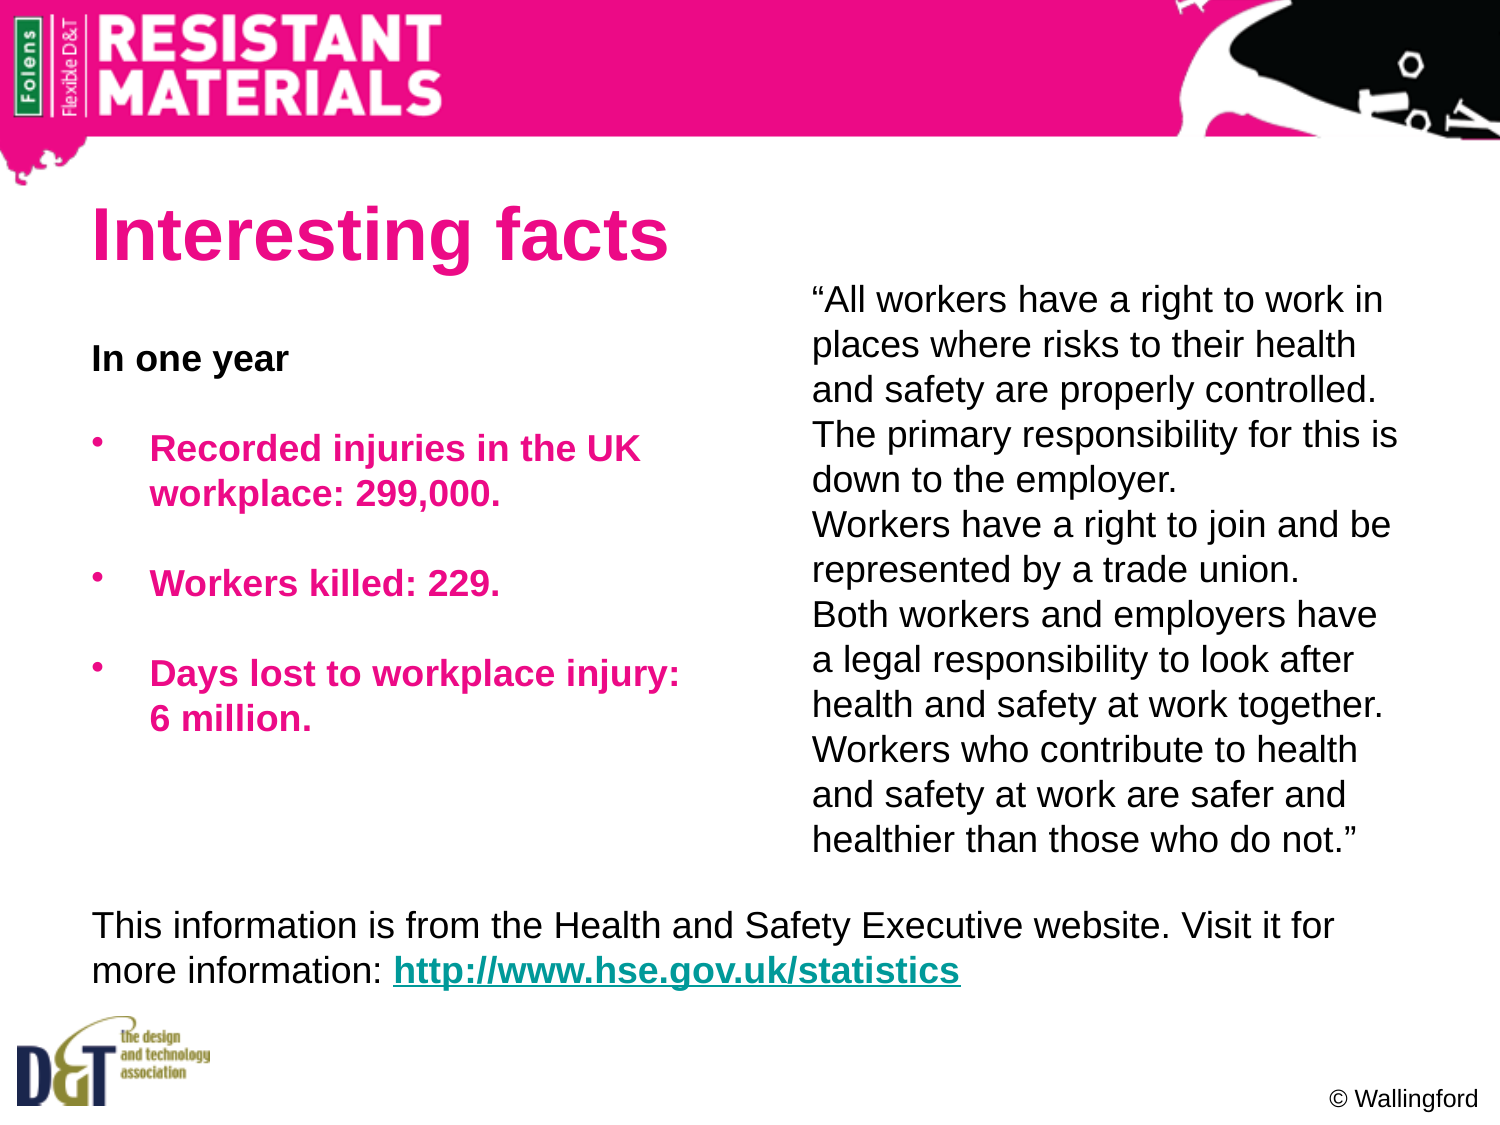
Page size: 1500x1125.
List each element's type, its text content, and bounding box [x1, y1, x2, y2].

text_box Interesting facts [76, 160, 1427, 301]
text_box © Wallingford [1257, 1074, 1495, 1125]
text_box “All workers have a right to work in places where risks to their health and safety are properly controlled. The primary responsibility for this is down to the employer. Workers have a right to join and be represented by a trade union. Both workers and employers have a legal responsibility to look after health and safety at work together. Workers who contribute to health and safety at work are safer and healthier than those who do not.” [797, 301, 1424, 868]
picture [0, 0, 1500, 1125]
text_box In one year Recorded injuries in the UK workplace: 299,000. Workers killed: 229. Days lost to workplace injury: 6 million. [76, 326, 774, 746]
text_box This information is from the Health and Safety Executive website. Visit it for more information: http://www.hse.gov.uk/statistics [76, 893, 1400, 998]
